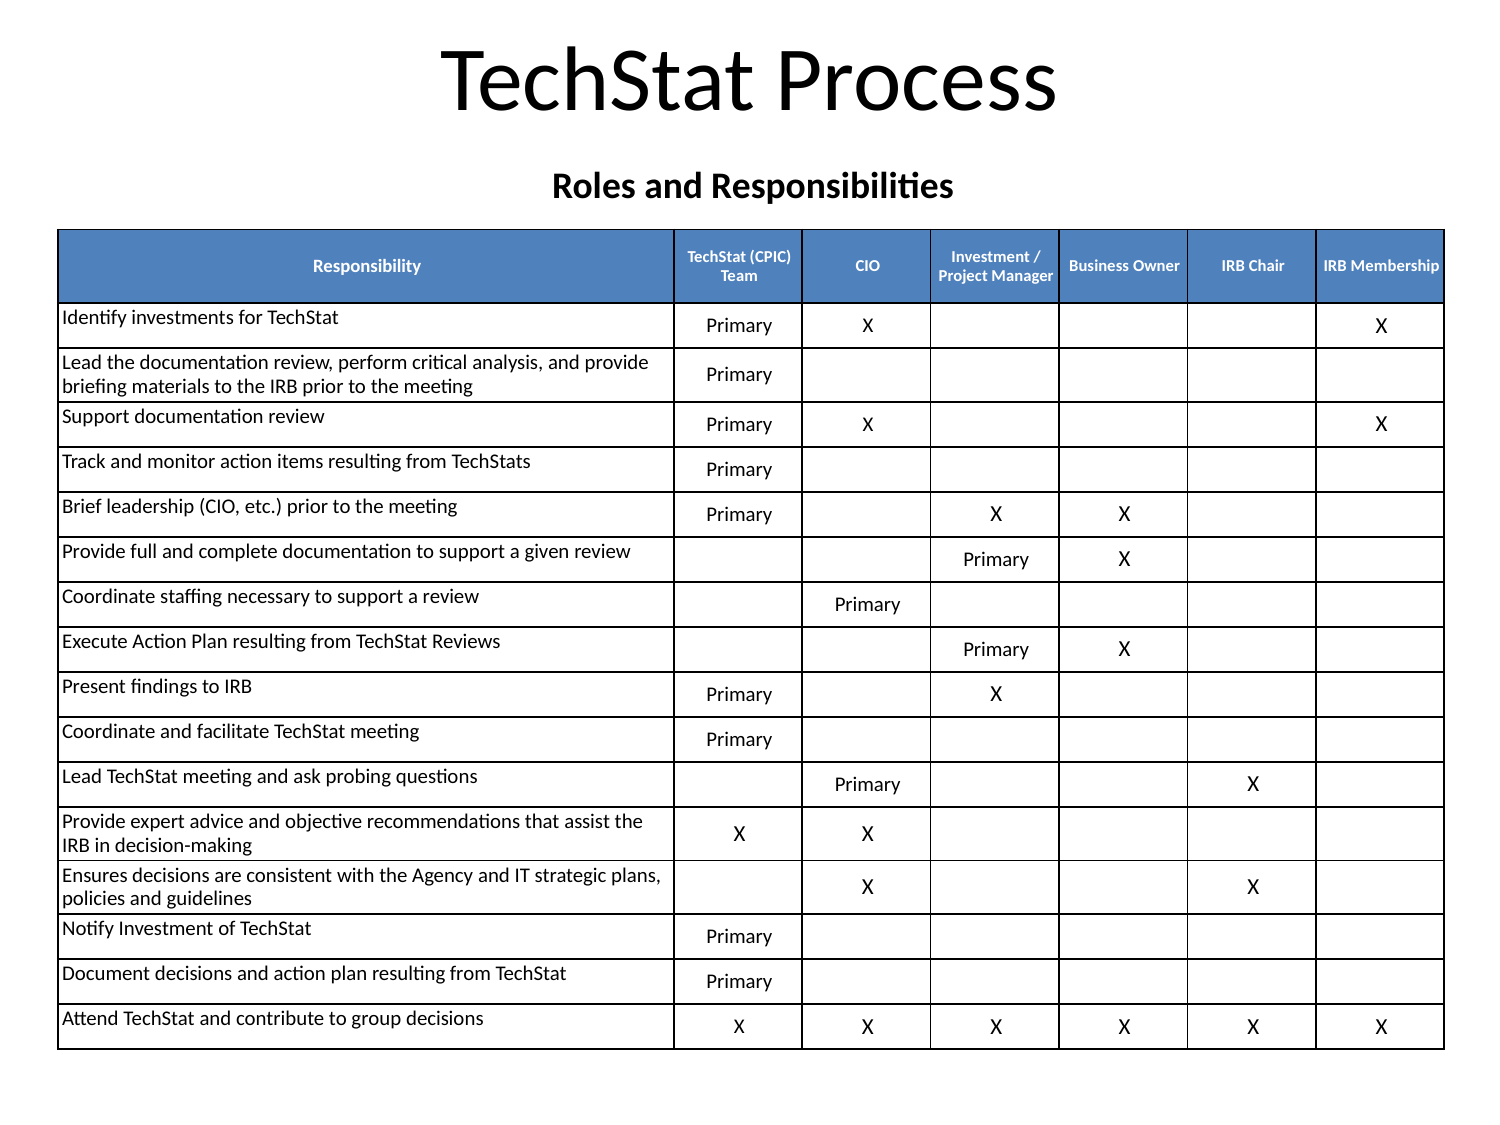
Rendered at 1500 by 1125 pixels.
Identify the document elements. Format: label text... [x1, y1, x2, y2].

table_cell [1188, 628, 1315, 671]
table_cell [931, 763, 1058, 806]
table_cell [675, 628, 801, 671]
table_cell Provide expert advice and objective recommendations that assist the IRB in decision-making [59, 808, 673, 860]
table_cell X [803, 808, 930, 860]
table_cell Brief leadership (CIO, etc.) prior to the meeting [59, 493, 673, 536]
table_cell Primary [675, 304, 801, 347]
table_header Responsibility [59, 230, 673, 302]
table_cell [1060, 808, 1187, 860]
table_cell X [931, 493, 1058, 536]
table_cell [803, 718, 930, 761]
table_cell [803, 915, 930, 958]
table_cell [675, 583, 801, 626]
table_cell [803, 538, 930, 581]
table_cell [1060, 861, 1187, 913]
table_cell [1188, 915, 1315, 958]
table_cell X [1060, 538, 1187, 581]
table_cell Lead the documentation review, perform critical analysis, and provide briefing materials to the IRB prior to the meeting [59, 349, 673, 401]
table_cell [1188, 538, 1315, 581]
table_cell [1317, 718, 1443, 761]
table_cell [1317, 448, 1443, 491]
table_cell Identify investments for TechStat [59, 304, 673, 347]
table_cell Support documentation review [59, 403, 673, 446]
table_cell Document decisions and action plan resulting from TechStat [59, 960, 673, 1003]
table_header CIO [803, 230, 930, 302]
table_cell Provide full and complete documentation to support a given review [59, 538, 673, 581]
table_cell [1060, 673, 1187, 716]
table_cell [931, 960, 1058, 1003]
table_cell Primary [675, 960, 801, 1003]
table_cell [1188, 718, 1315, 761]
table_cell [1188, 448, 1315, 491]
table_cell X [1060, 628, 1187, 671]
table_cell [931, 718, 1058, 761]
table_cell [931, 861, 1058, 913]
table_cell X [931, 673, 1058, 716]
table_cell X [803, 304, 930, 347]
table_cell [1188, 960, 1315, 1003]
table_cell Primary [931, 538, 1058, 581]
table_cell Primary [675, 718, 801, 761]
table_cell [931, 349, 1058, 401]
table_cell [675, 538, 801, 581]
table_cell Primary [675, 493, 801, 536]
table_cell [1060, 349, 1187, 401]
table_cell Coordinate staffing necessary to support a review [59, 583, 673, 626]
table_cell [1188, 349, 1315, 401]
table_cell [1188, 493, 1315, 536]
table_cell [803, 960, 930, 1003]
table_cell [1188, 403, 1315, 446]
table_cell [1317, 493, 1443, 536]
table_cell [803, 448, 930, 491]
table_cell [1188, 304, 1315, 347]
table_cell [1317, 628, 1443, 671]
table_cell [1317, 538, 1443, 581]
table_cell X [1188, 1005, 1315, 1048]
table_cell [803, 349, 930, 401]
table_cell [931, 583, 1058, 626]
table_cell [803, 493, 930, 536]
table_cell [931, 403, 1058, 446]
table_cell Primary [675, 673, 801, 716]
table_cell [1317, 349, 1443, 401]
table_cell Primary [675, 915, 801, 958]
table_cell Track and monitor action items resulting from TechStats [59, 448, 673, 491]
table_cell X [931, 1005, 1058, 1048]
table_cell [1317, 583, 1443, 626]
table_cell X [803, 861, 930, 913]
table_cell [931, 448, 1058, 491]
table_cell X [1188, 763, 1315, 806]
table_cell X [803, 403, 930, 446]
table_cell [675, 861, 801, 913]
table_cell [1317, 861, 1443, 913]
text_box TechStat Process [105, 12, 1395, 162]
table_cell X [1317, 304, 1443, 347]
table_cell [1317, 915, 1443, 958]
table_cell [931, 915, 1058, 958]
table_cell Primary [803, 583, 930, 626]
table_cell [1188, 673, 1315, 716]
table_cell X [1188, 861, 1315, 913]
table_cell Primary [675, 448, 801, 491]
table_cell [1188, 808, 1315, 860]
table_cell [803, 628, 930, 671]
table_header Business Owner [1060, 230, 1187, 302]
table_cell Notify Investment of TechStat [59, 915, 673, 958]
table_cell [1060, 915, 1187, 958]
table_cell X [1060, 493, 1187, 536]
table_cell [1060, 304, 1187, 347]
table_cell Primary [931, 628, 1058, 671]
table_cell X [675, 1005, 801, 1048]
table_cell [1060, 403, 1187, 446]
table_cell Present findings to IRB [59, 673, 673, 716]
table_header TechStat (CPIC) Team [675, 230, 801, 302]
table_cell Attend TechStat and contribute to group decisions [59, 1005, 673, 1048]
table_cell [1317, 763, 1443, 806]
table_cell [675, 763, 801, 806]
title Roles and Responsibilities [78, 141, 1429, 225]
table_cell [1060, 960, 1187, 1003]
table_cell Ensures decisions are consistent with the Agency and IT strategic plans, policies and guidelines [59, 861, 673, 913]
table_header IRB Chair [1188, 230, 1315, 302]
table_cell Lead TechStat meeting and ask probing questions [59, 763, 673, 806]
table_cell X [1317, 403, 1443, 446]
table_cell [1188, 583, 1315, 626]
table_cell X [675, 808, 801, 860]
table_cell [931, 808, 1058, 860]
table_cell [1060, 718, 1187, 761]
table_cell [931, 304, 1058, 347]
table_cell X [1060, 1005, 1187, 1048]
table_cell [803, 673, 930, 716]
table_cell X [803, 1005, 930, 1048]
table_cell [1317, 960, 1443, 1003]
table_cell [1060, 583, 1187, 626]
table_cell Primary [675, 349, 801, 401]
table_header Investment / Project Manager [931, 230, 1058, 302]
table_cell Primary [675, 403, 801, 446]
table_cell [1060, 448, 1187, 491]
table_cell [1060, 763, 1187, 806]
table_cell Primary [803, 763, 930, 806]
table_cell Coordinate and facilitate TechStat meeting [59, 718, 673, 761]
table_header IRB Membership [1317, 230, 1443, 302]
table_cell [1317, 673, 1443, 716]
table_cell [1317, 808, 1443, 860]
table_cell X [1317, 1005, 1443, 1048]
table_cell Execute Action Plan resulting from TechStat Reviews [59, 628, 673, 671]
